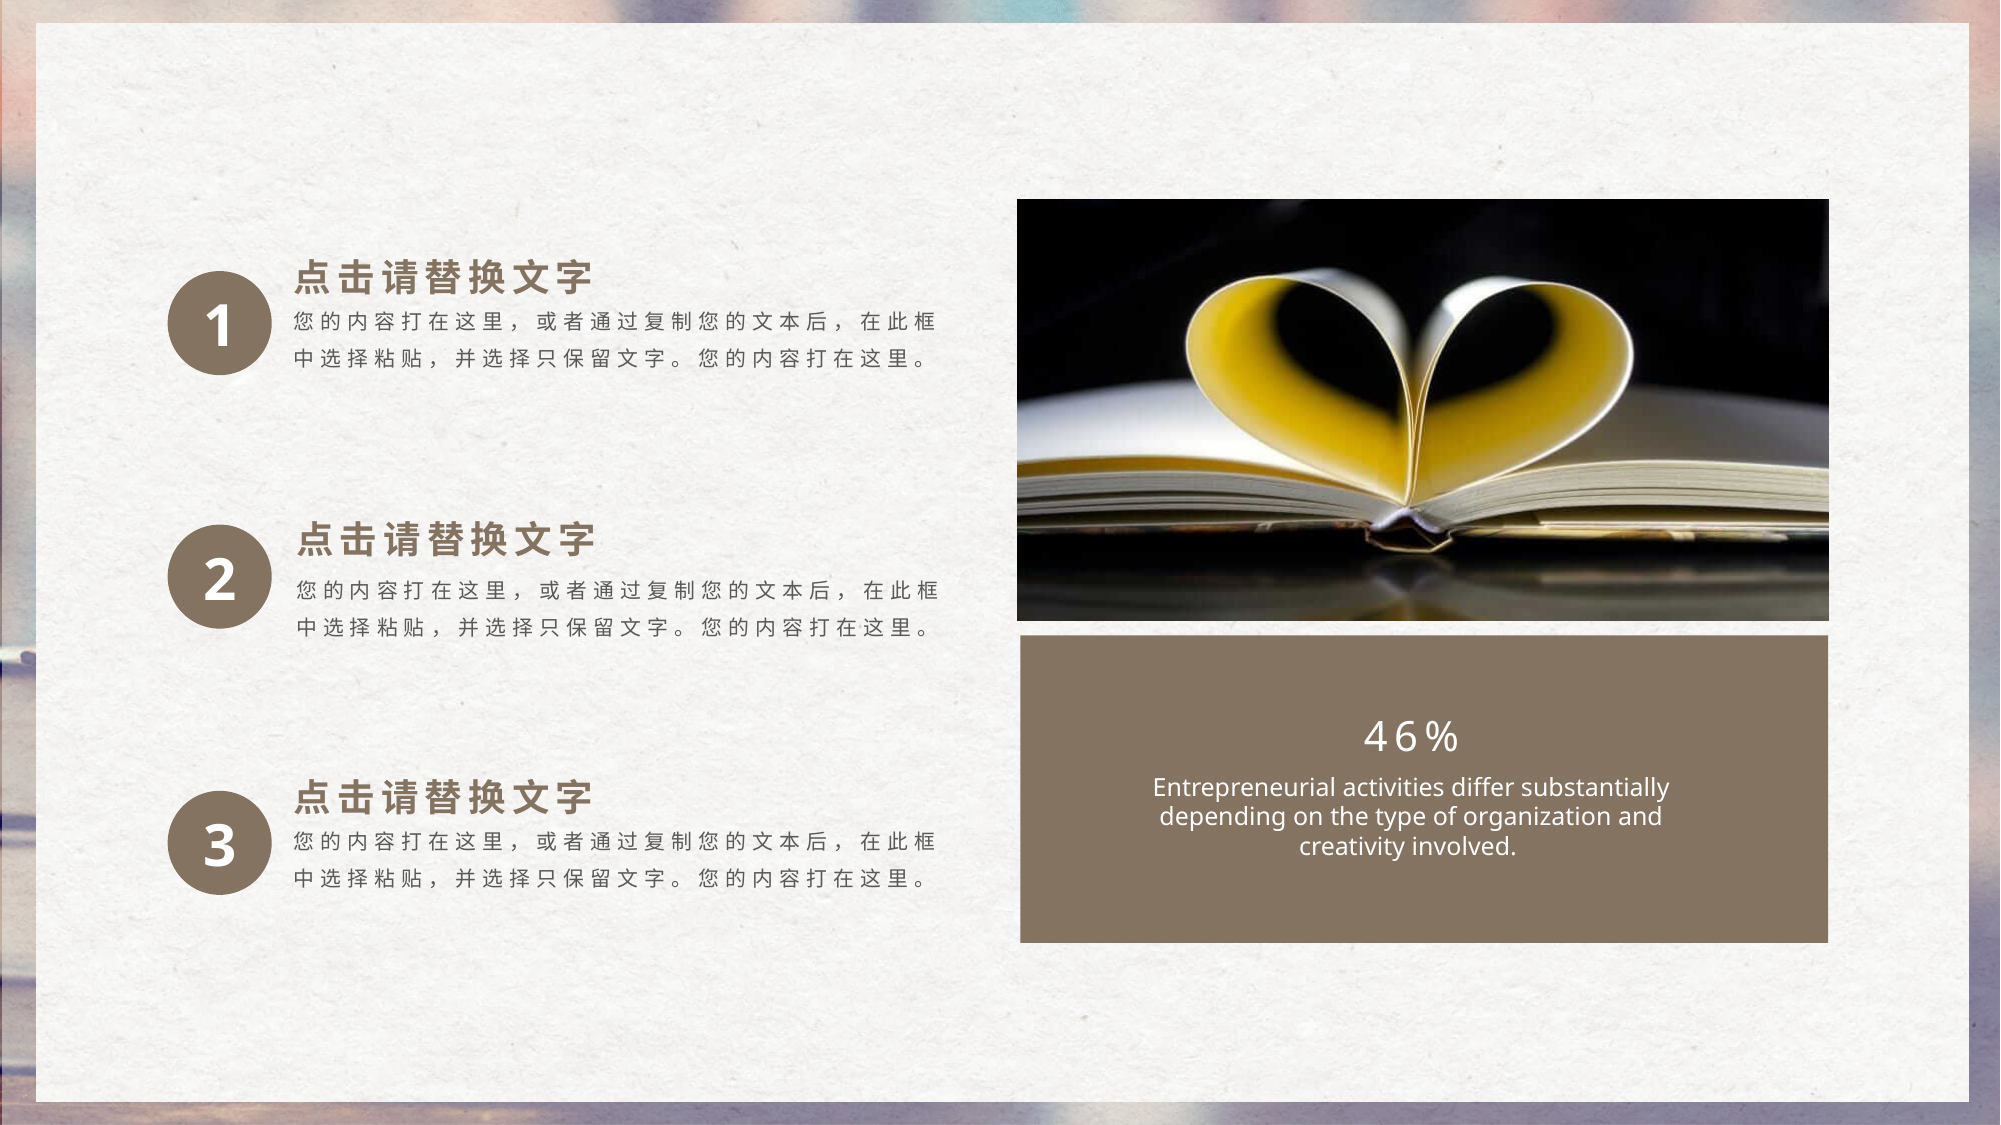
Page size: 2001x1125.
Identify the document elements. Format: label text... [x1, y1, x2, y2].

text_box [281, 485, 979, 644]
picture [0, 0, 2000, 1125]
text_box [278, 224, 976, 376]
text_box 3 [166, 789, 273, 896]
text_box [1137, 702, 1686, 870]
text_box [1019, 634, 1829, 944]
text_box 1 [166, 270, 273, 377]
text_box 2 [166, 523, 273, 630]
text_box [278, 744, 976, 895]
